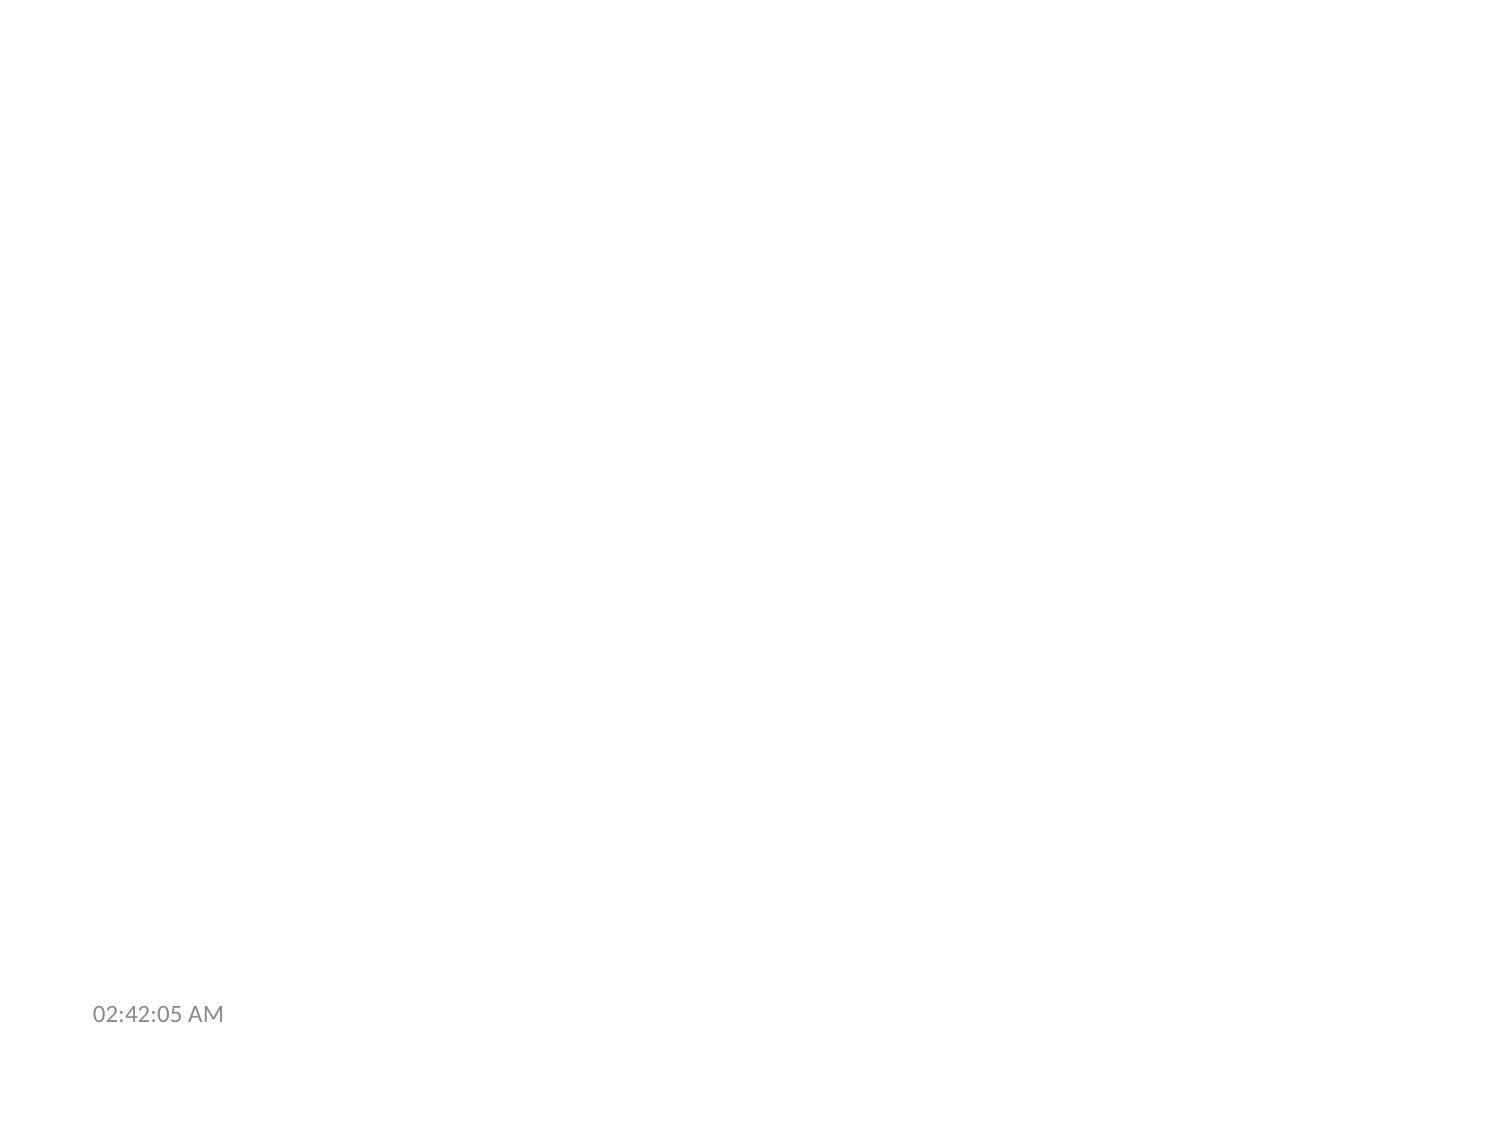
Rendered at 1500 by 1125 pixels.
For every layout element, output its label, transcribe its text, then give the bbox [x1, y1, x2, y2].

text_box 3:35:09 PM [77, 982, 428, 1043]
